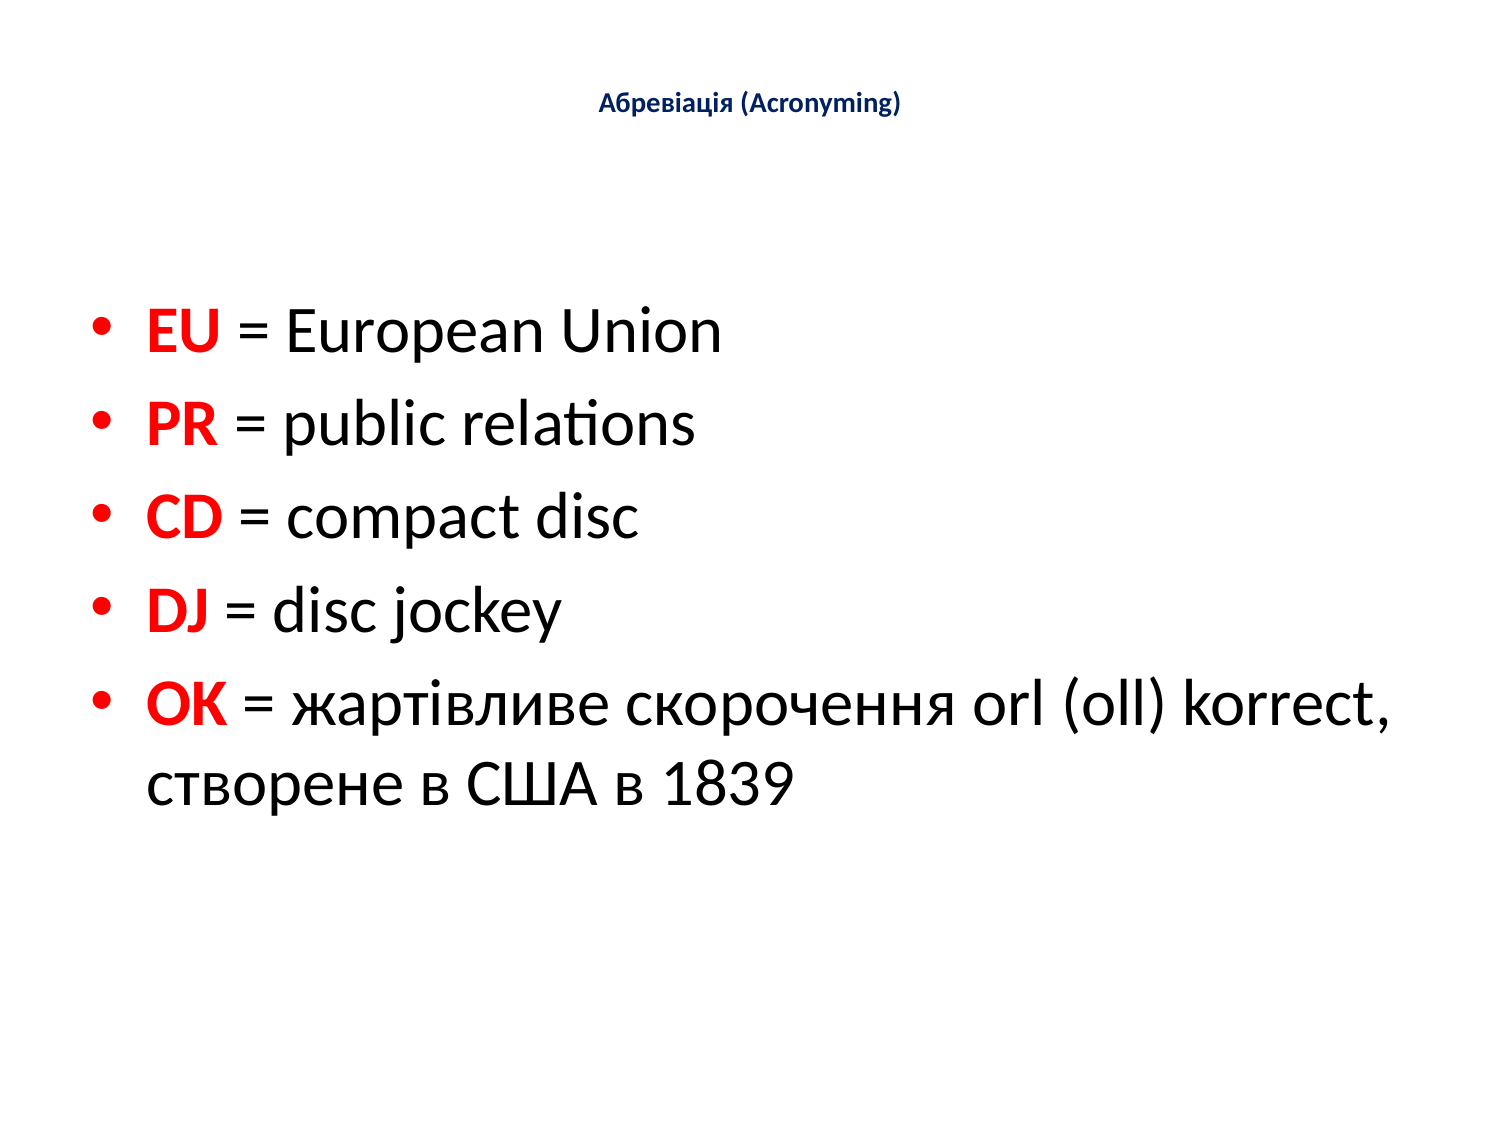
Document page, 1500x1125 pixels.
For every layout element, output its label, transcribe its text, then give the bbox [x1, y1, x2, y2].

title Абревіація (Acronyming) [75, 45, 1425, 161]
list EU = European Union PR = public relations CD = compact disc DJ = disc jockey OK = жартівливе скорочення orl (oll) korrect, створене в США в 1839 [75, 184, 1425, 1005]
